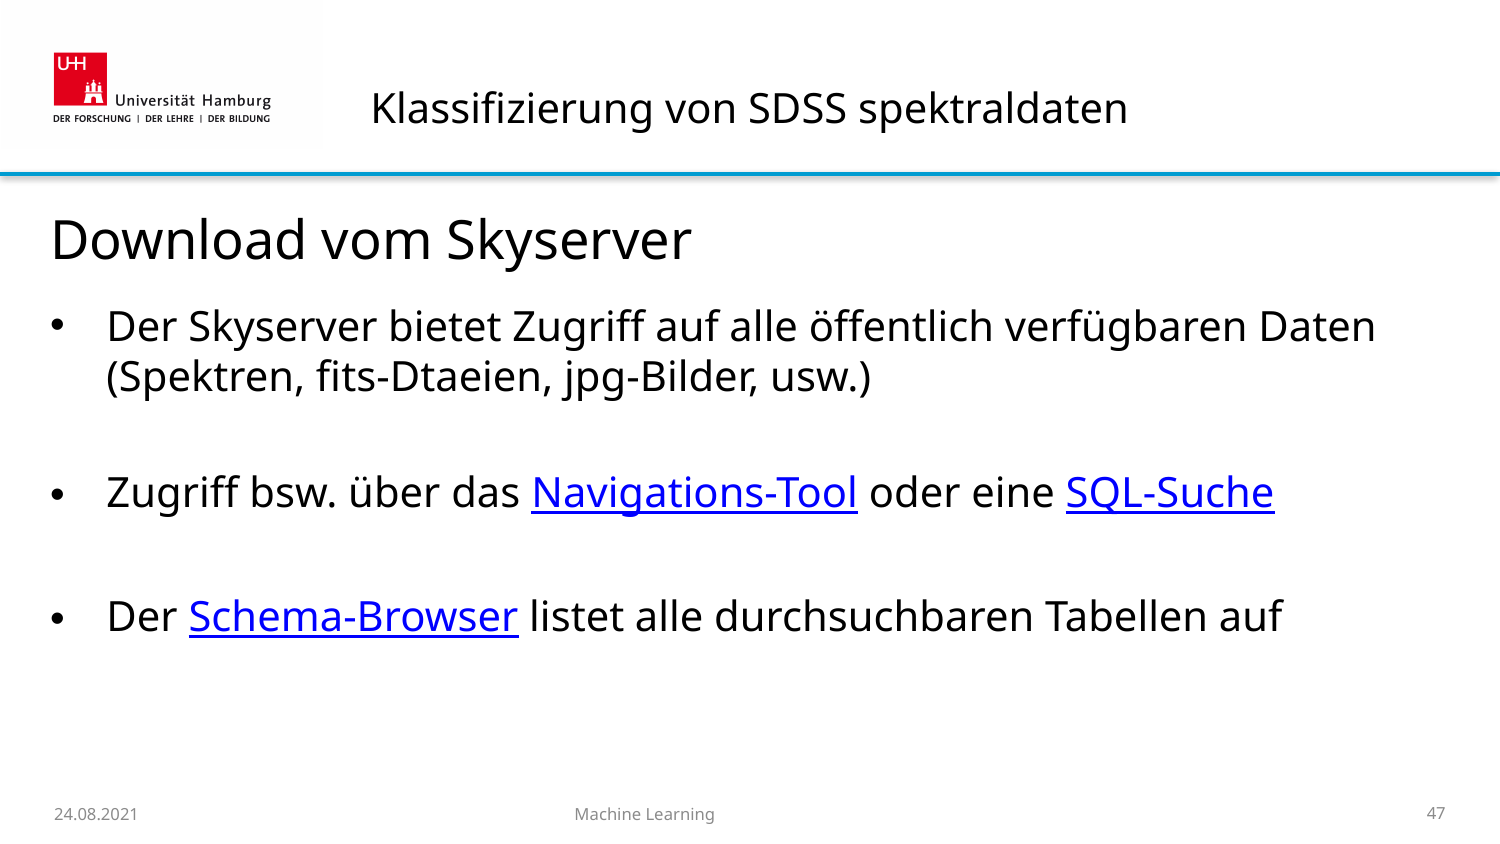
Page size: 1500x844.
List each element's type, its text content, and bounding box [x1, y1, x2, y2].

slide_number 47 [1361, 788, 1446, 833]
list Download vom Skyserver [35, 197, 1406, 281]
title Klassifizierung von SDSS spektraldaten [275, 91, 1225, 122]
footer Machine Learning [273, 788, 1016, 833]
picture [1, 0, 323, 149]
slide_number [54, 788, 210, 833]
list Der Skyserver bietet Zugriff auf alle öffentlich verfügbaren Daten (Spektren, fits-Dtaeien, jpg-Bilder, usw.) Zugriff bsw. über das Navigations-Tool oder eine SQL-Suche Der Schema-Browser listet alle durchsuchbaren Tabellen auf [35, 291, 1471, 765]
